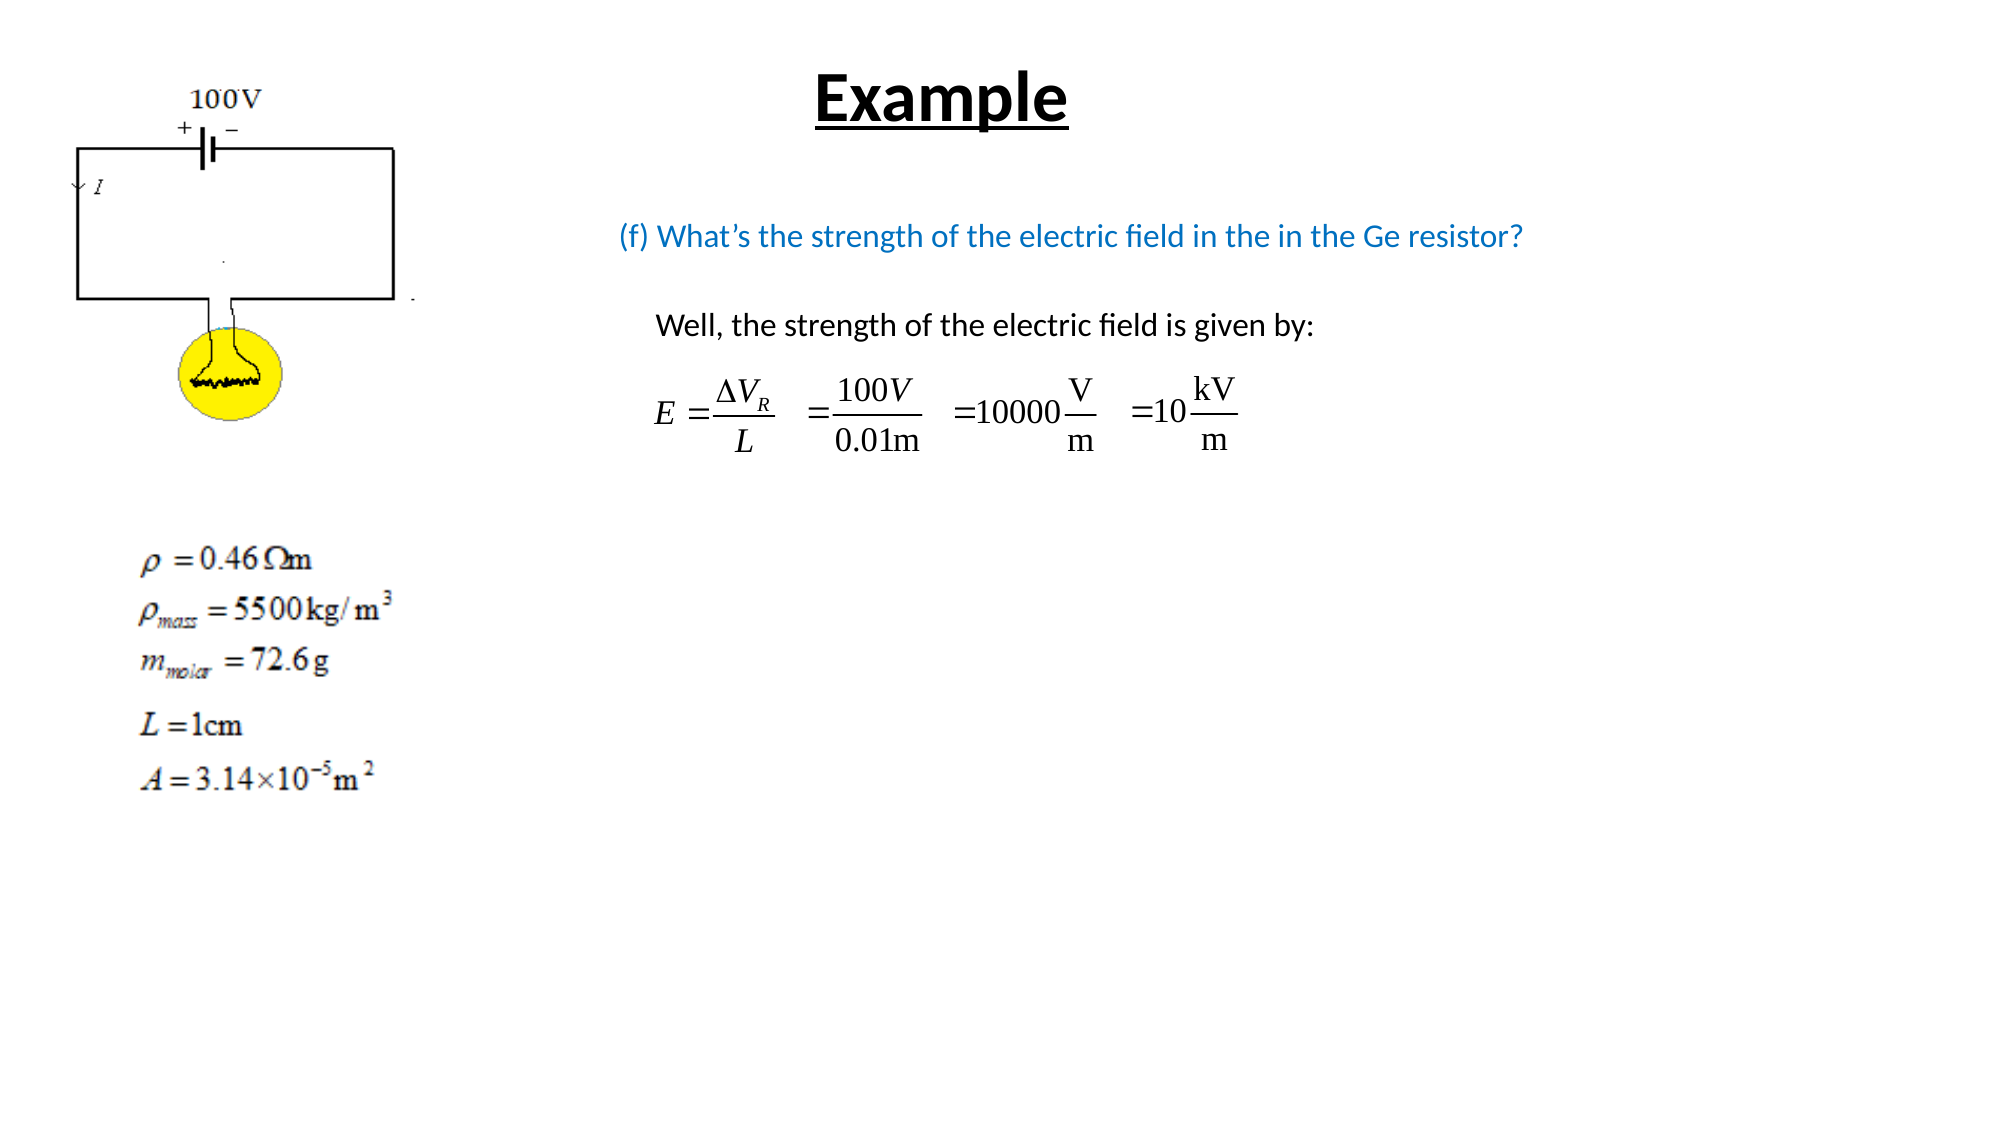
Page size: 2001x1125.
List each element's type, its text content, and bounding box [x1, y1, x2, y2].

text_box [1123, 368, 1245, 458]
picture [118, 513, 398, 843]
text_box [799, 369, 930, 459]
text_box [39, 40, 443, 530]
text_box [945, 369, 1105, 459]
text_box Example [799, 51, 1114, 145]
text_box Well, the strength of the electric field is given by: [640, 295, 1425, 351]
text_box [648, 369, 781, 460]
text_box (f) What’s the strength of the electric field in the in the Ge resistor? [603, 206, 1541, 262]
